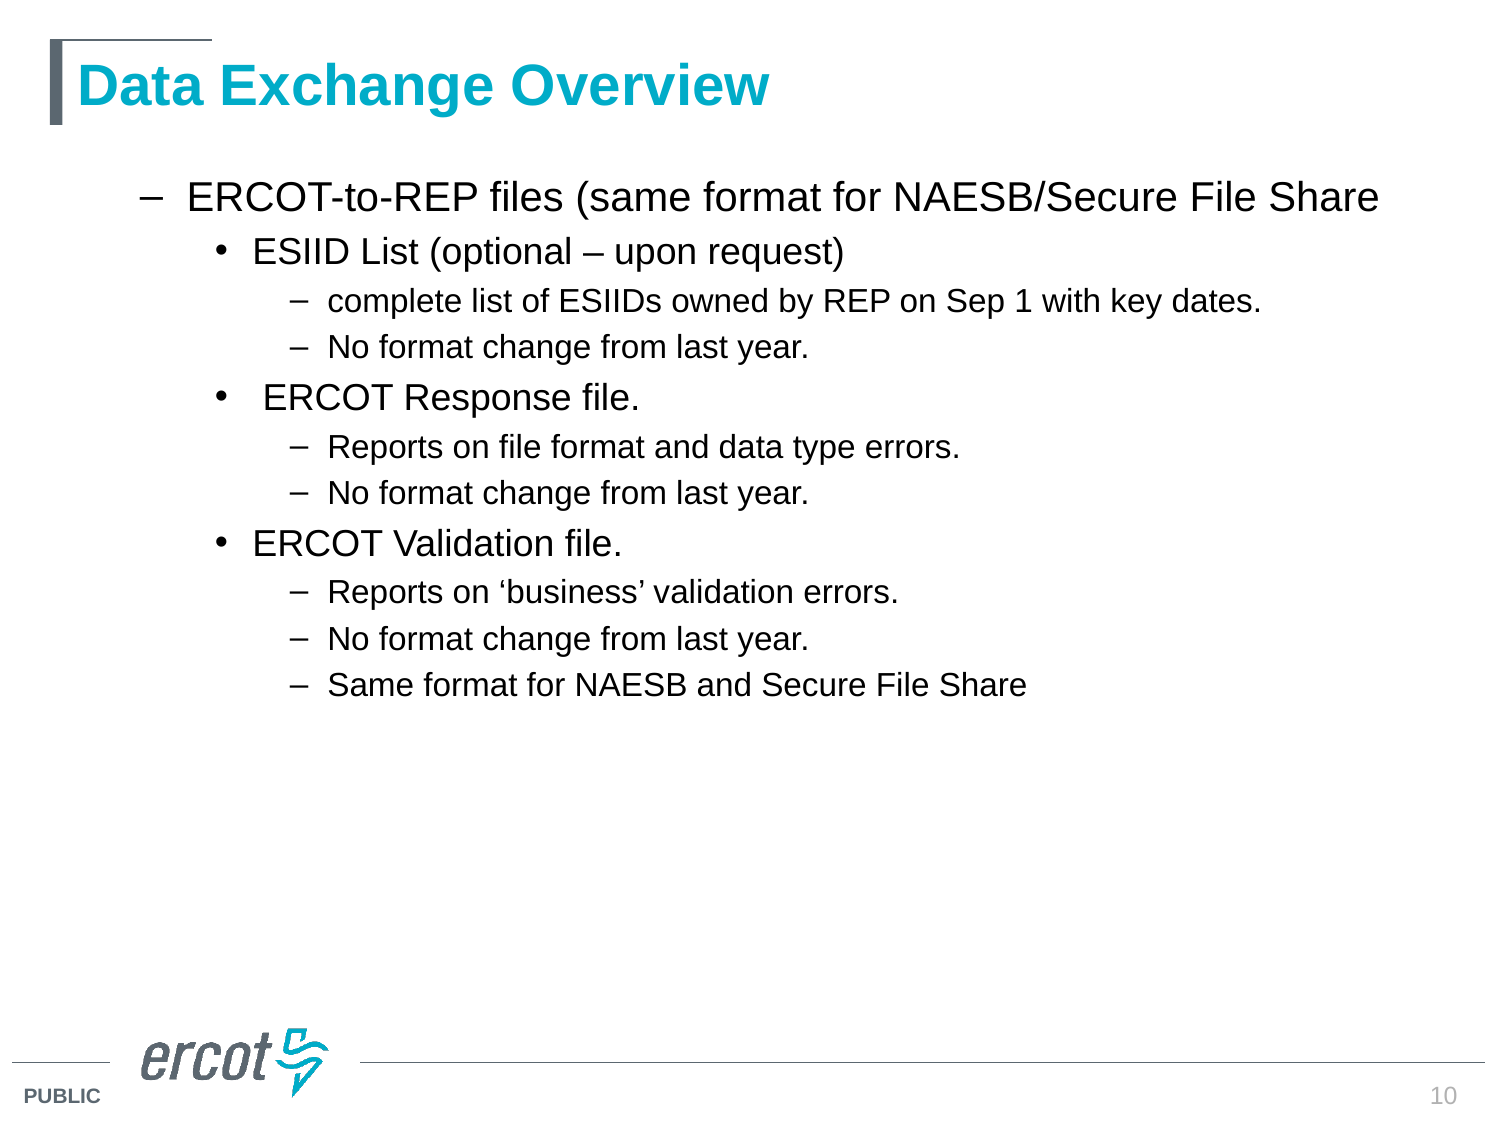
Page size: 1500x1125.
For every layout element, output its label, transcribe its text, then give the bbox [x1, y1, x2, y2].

title Data Exchange Overview [62, 39, 1450, 125]
picture [137, 1025, 332, 1100]
list ERCOT-to-REP files (same format for NAESB/Secure File Share ESIID List (optional – upon request) complete list of ESIIDs owned by REP on Sep 1 with key dates. No format change from last year. ERCOT Response file. Reports on file format and data type errors. No format change from last year. ERCOT Validation file. Reports on ‘business’ validation errors. No format change from last year. Same format for NAESB and Secure File Share [50, 162, 1450, 1025]
slide_number 10 [1400, 1076, 1488, 1113]
